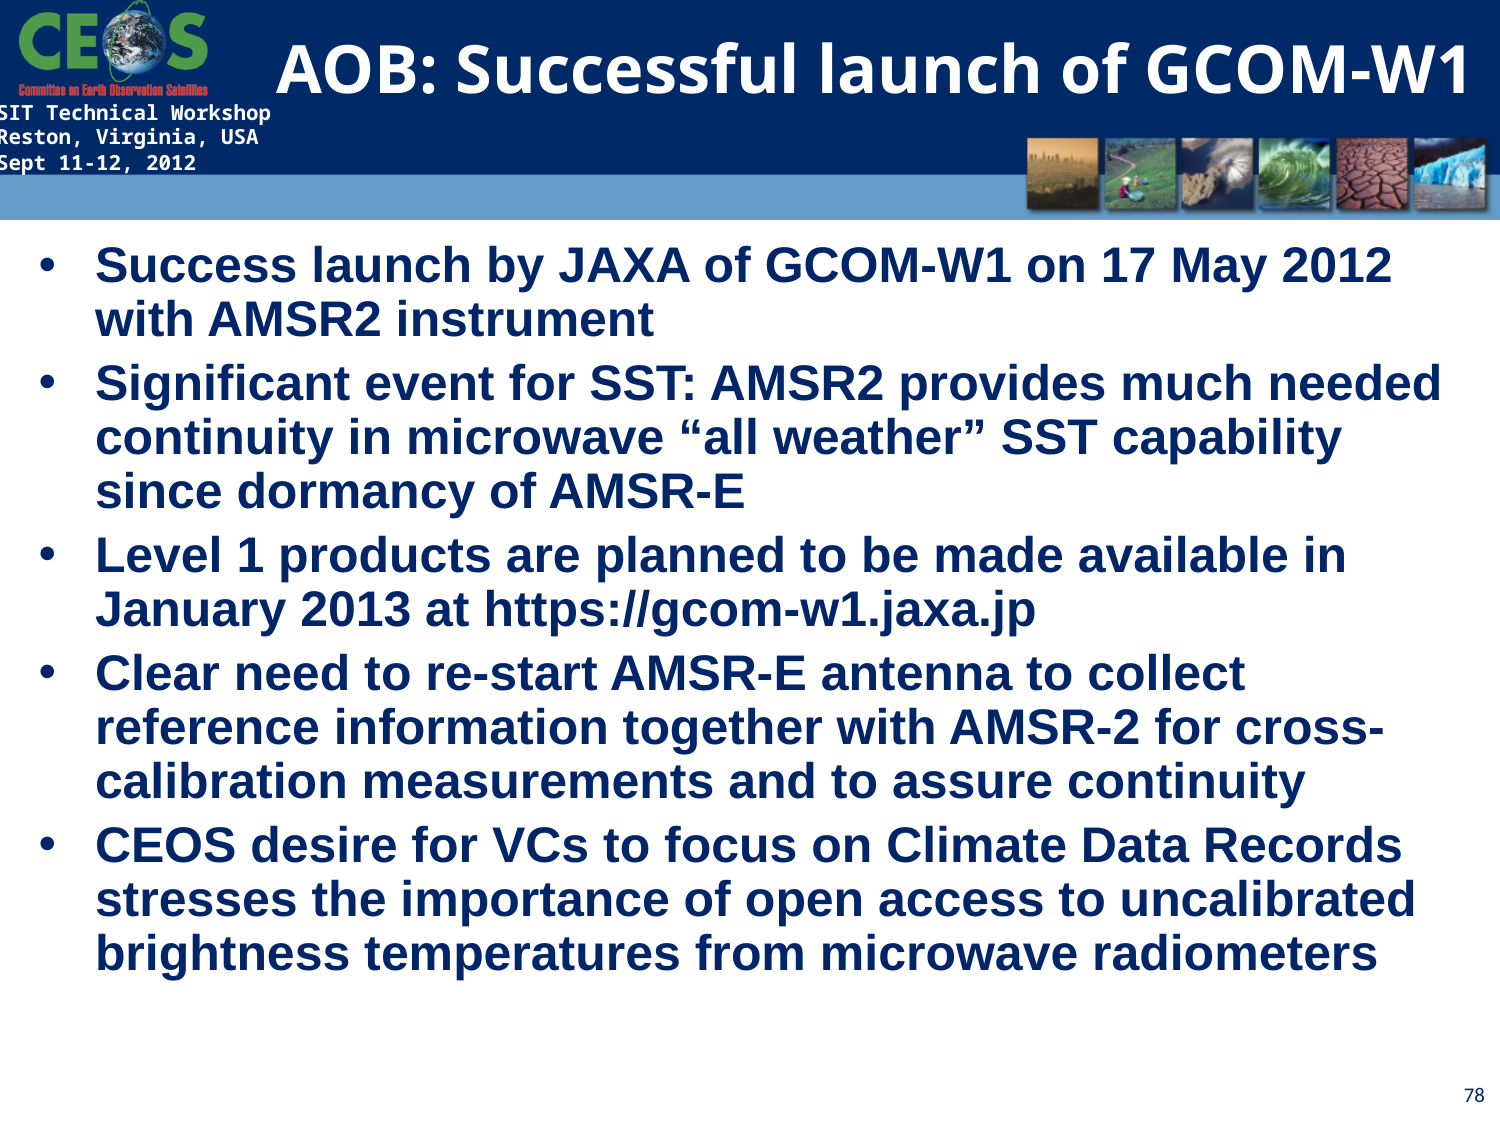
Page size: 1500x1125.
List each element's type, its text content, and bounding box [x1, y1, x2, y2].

slide_number 78 [1187, 1073, 1500, 1125]
picture [0, 0, 1500, 220]
title AOB: Successful launch of GCOM-W1 [216, 16, 1491, 117]
text_box Success launch by JAXA of GCOM-W1 on 17 May 2012 with AMSR2 instrument Significant event for SST: AMSR2 provides much needed continuity in microwave “all weather” SST capability since dormancy of AMSR-E Level 1 products are planned to be made available in January 2013 at https://gcom-w1.jaxa.jp Clear need to re-start AMSR-E antenna to collect reference information together with AMSR-2 for cross-calibration measurements and to assure continuity CEOS desire for VCs to focus on Climate Data Records stresses the importance of open access to uncalibrated brightness temperatures from microwave radiometers [24, 232, 1473, 1074]
